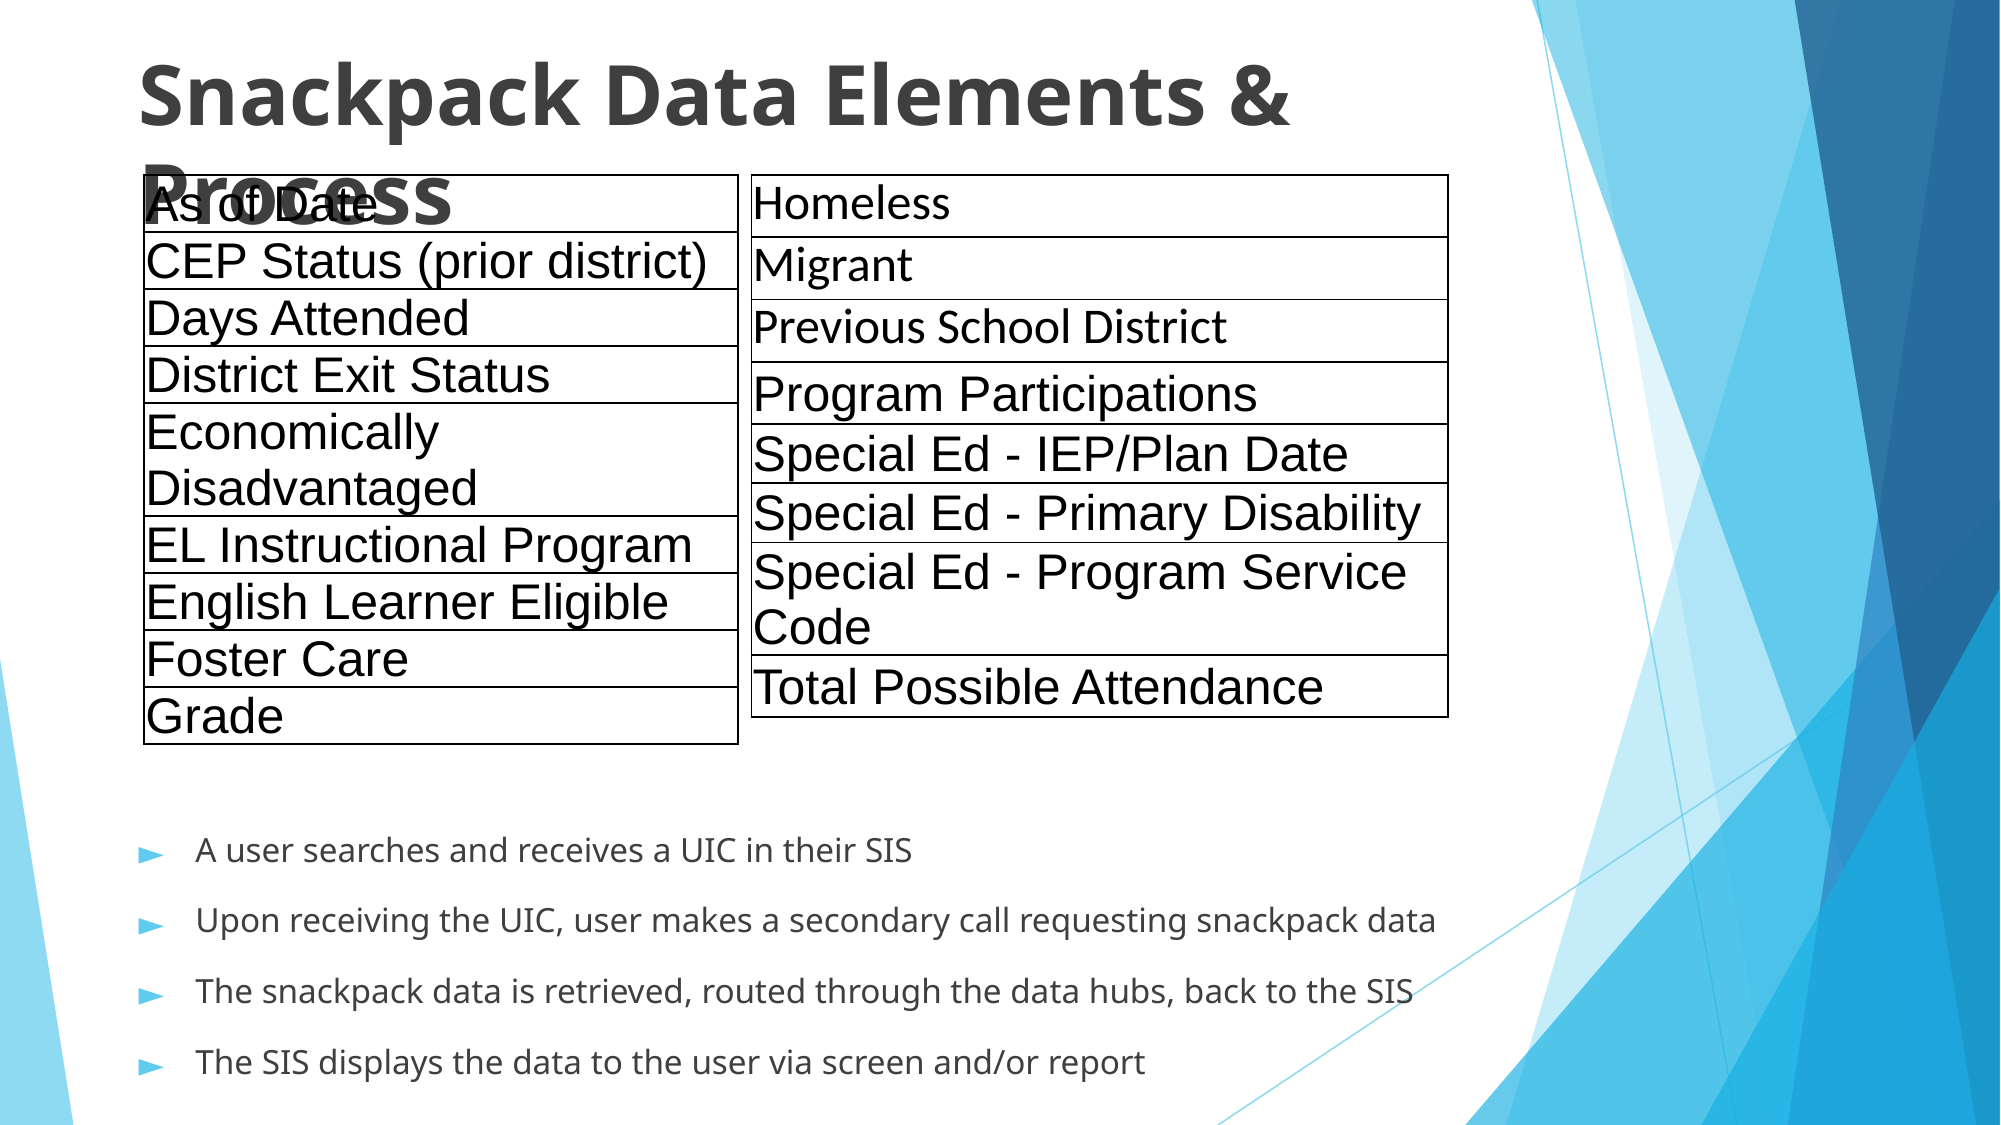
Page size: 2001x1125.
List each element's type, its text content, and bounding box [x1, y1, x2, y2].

table_cell Days Attended [145, 290, 737, 345]
table_cell Special Ed - IEP/Plan Date [752, 425, 1447, 482]
table_header Homeless [752, 176, 1447, 236]
table_cell District Exit Status [145, 347, 737, 402]
table_cell Total Possible Attendance [752, 656, 1447, 716]
table_cell Special Ed - Primary Disability [752, 484, 1447, 542]
table_cell Special Ed - Program Service Code [752, 543, 1447, 654]
table_cell EL Instructional Program [145, 517, 737, 572]
table_cell Grade [145, 688, 737, 743]
list Snackpack Data Elements & Process [48, 34, 1549, 814]
text_box A user searches and receives a UIC in their SIS Upon receiving the UIC, user makes a secondary call requesting snackpack data The snackpack data is retrieved, routed through the data hubs, back to the SIS The SIS displays the data to the user via screen and/or report [48, 814, 1549, 1125]
table_header As of Date [145, 176, 737, 231]
table_cell Program Participations [752, 363, 1447, 423]
table_cell CEP Status (prior district) [145, 233, 737, 288]
table_cell Economically Disadvantaged [145, 404, 737, 515]
table_cell Previous School District [752, 300, 1447, 361]
table_cell English Learner Eligible [145, 574, 737, 629]
table_cell Foster Care [145, 631, 737, 686]
table_cell Migrant [752, 238, 1447, 299]
